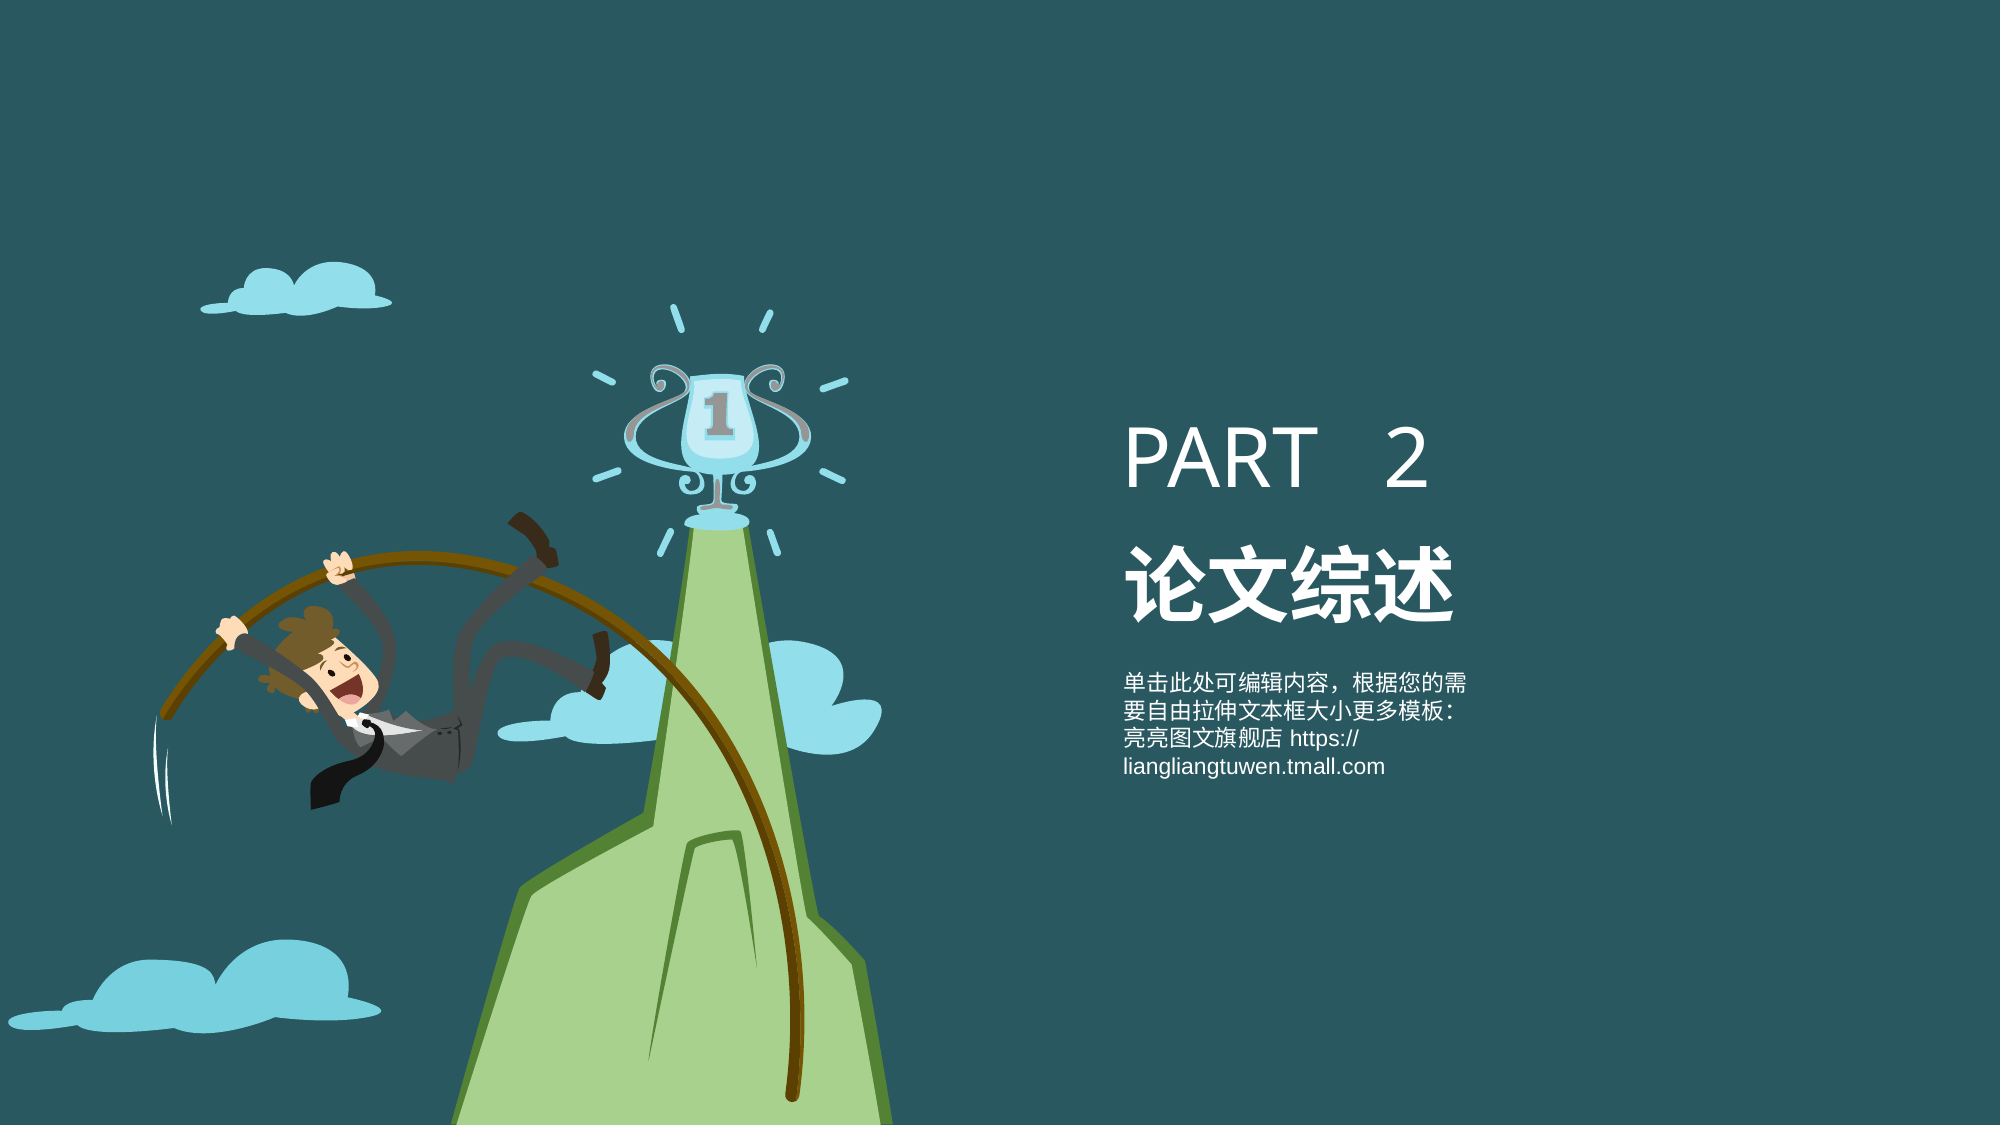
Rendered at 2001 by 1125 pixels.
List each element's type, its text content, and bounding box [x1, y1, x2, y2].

text_box 单击此处可编辑内容，根据您的需要自由拉伸文本框大小更多模板：亮亮图文旗舰店https://liangliangtuwen.tmall.com [1123, 668, 1474, 779]
text_box PART 2 [1106, 396, 1688, 512]
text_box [0, 256, 905, 1125]
text_box 论文综述 [1108, 525, 1472, 641]
